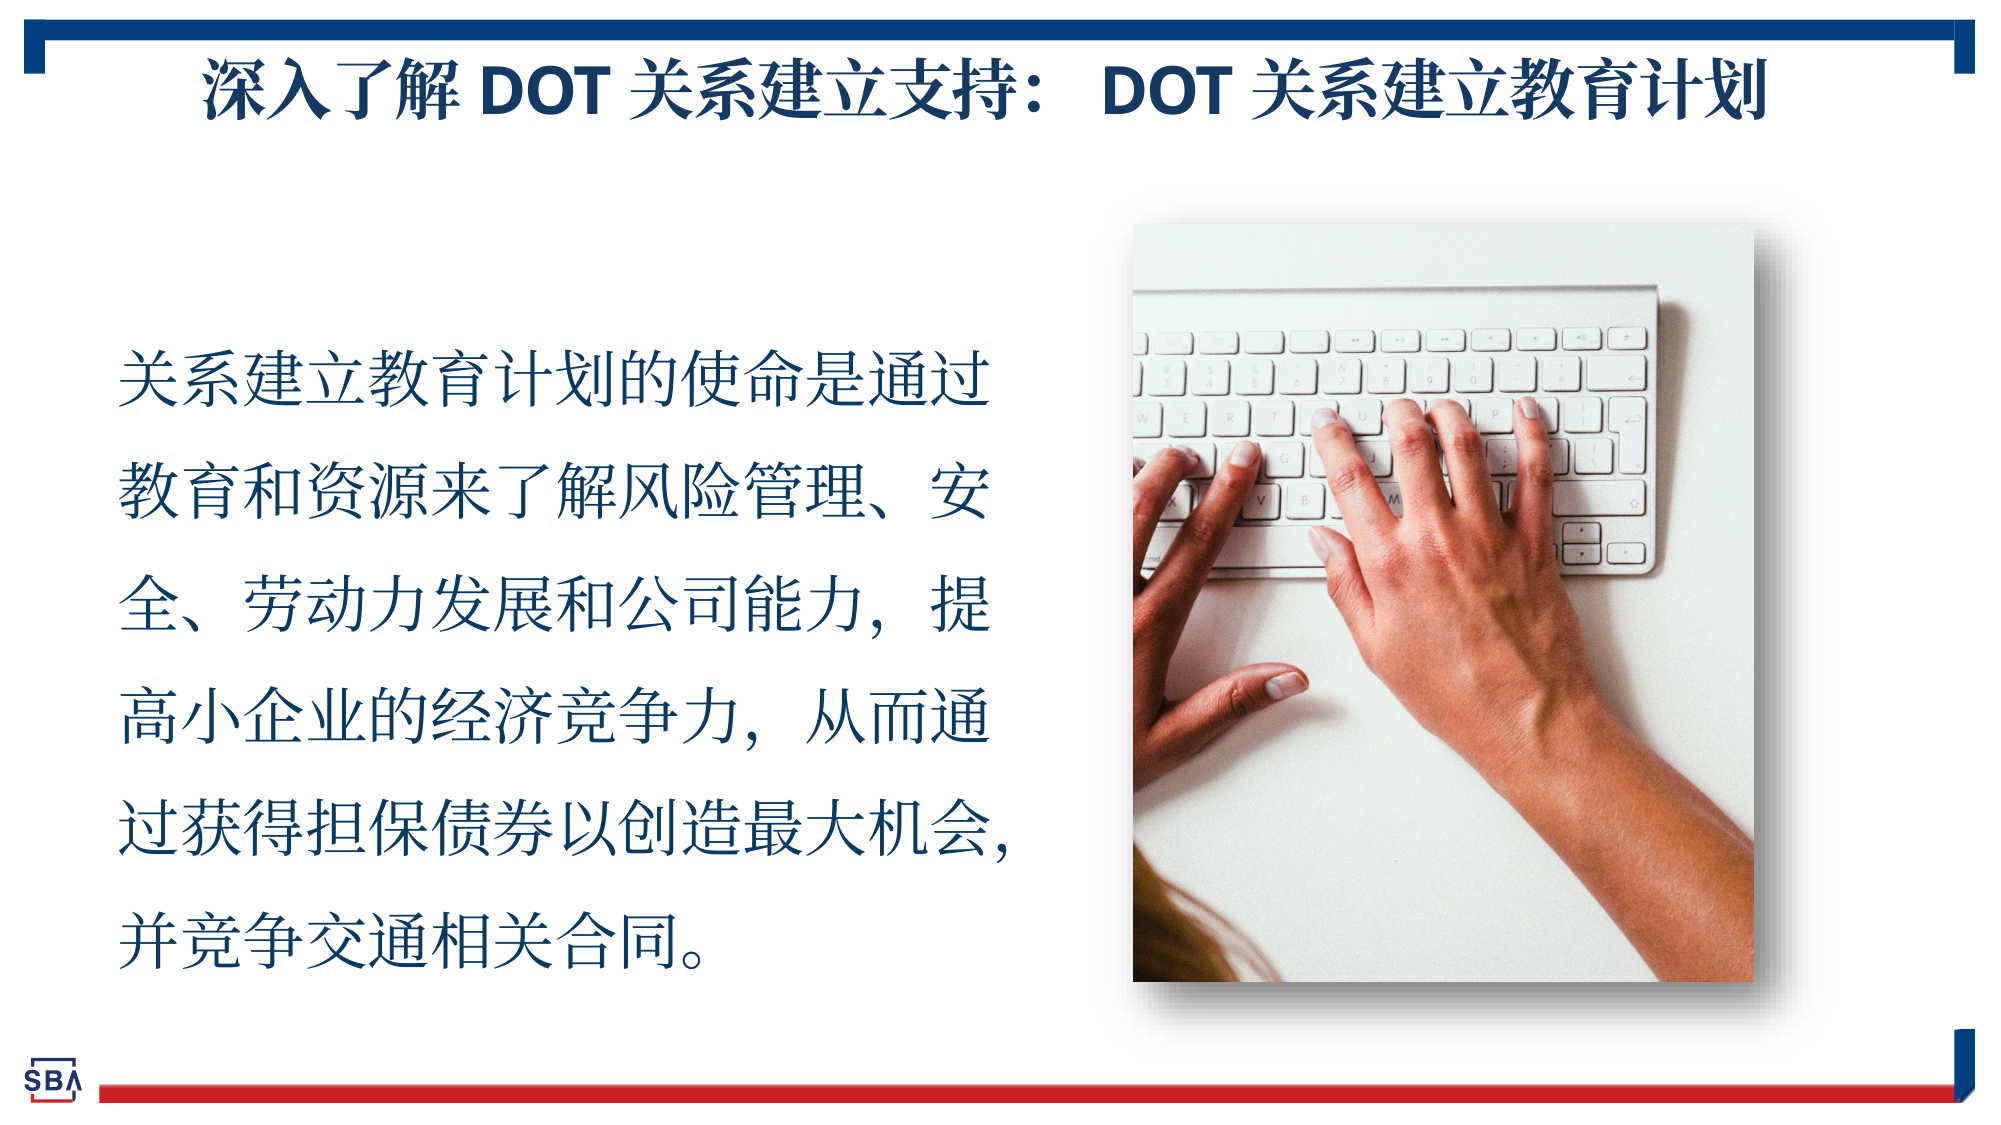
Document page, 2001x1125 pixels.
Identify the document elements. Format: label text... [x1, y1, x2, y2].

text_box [1090, 181, 1840, 1068]
text_box 关系建立教育计划的使命是通过教育和资源来了解风险管理、安全、劳动力发展和公司能力，提高小企业的经济竞争力，从而通过获得担保债券以创造最大机会，并竞争交通相关合同。 [114, 299, 1022, 977]
title 深入了解DOT关系建立支持：DOT关系建立教育计划 [97, 54, 1871, 245]
